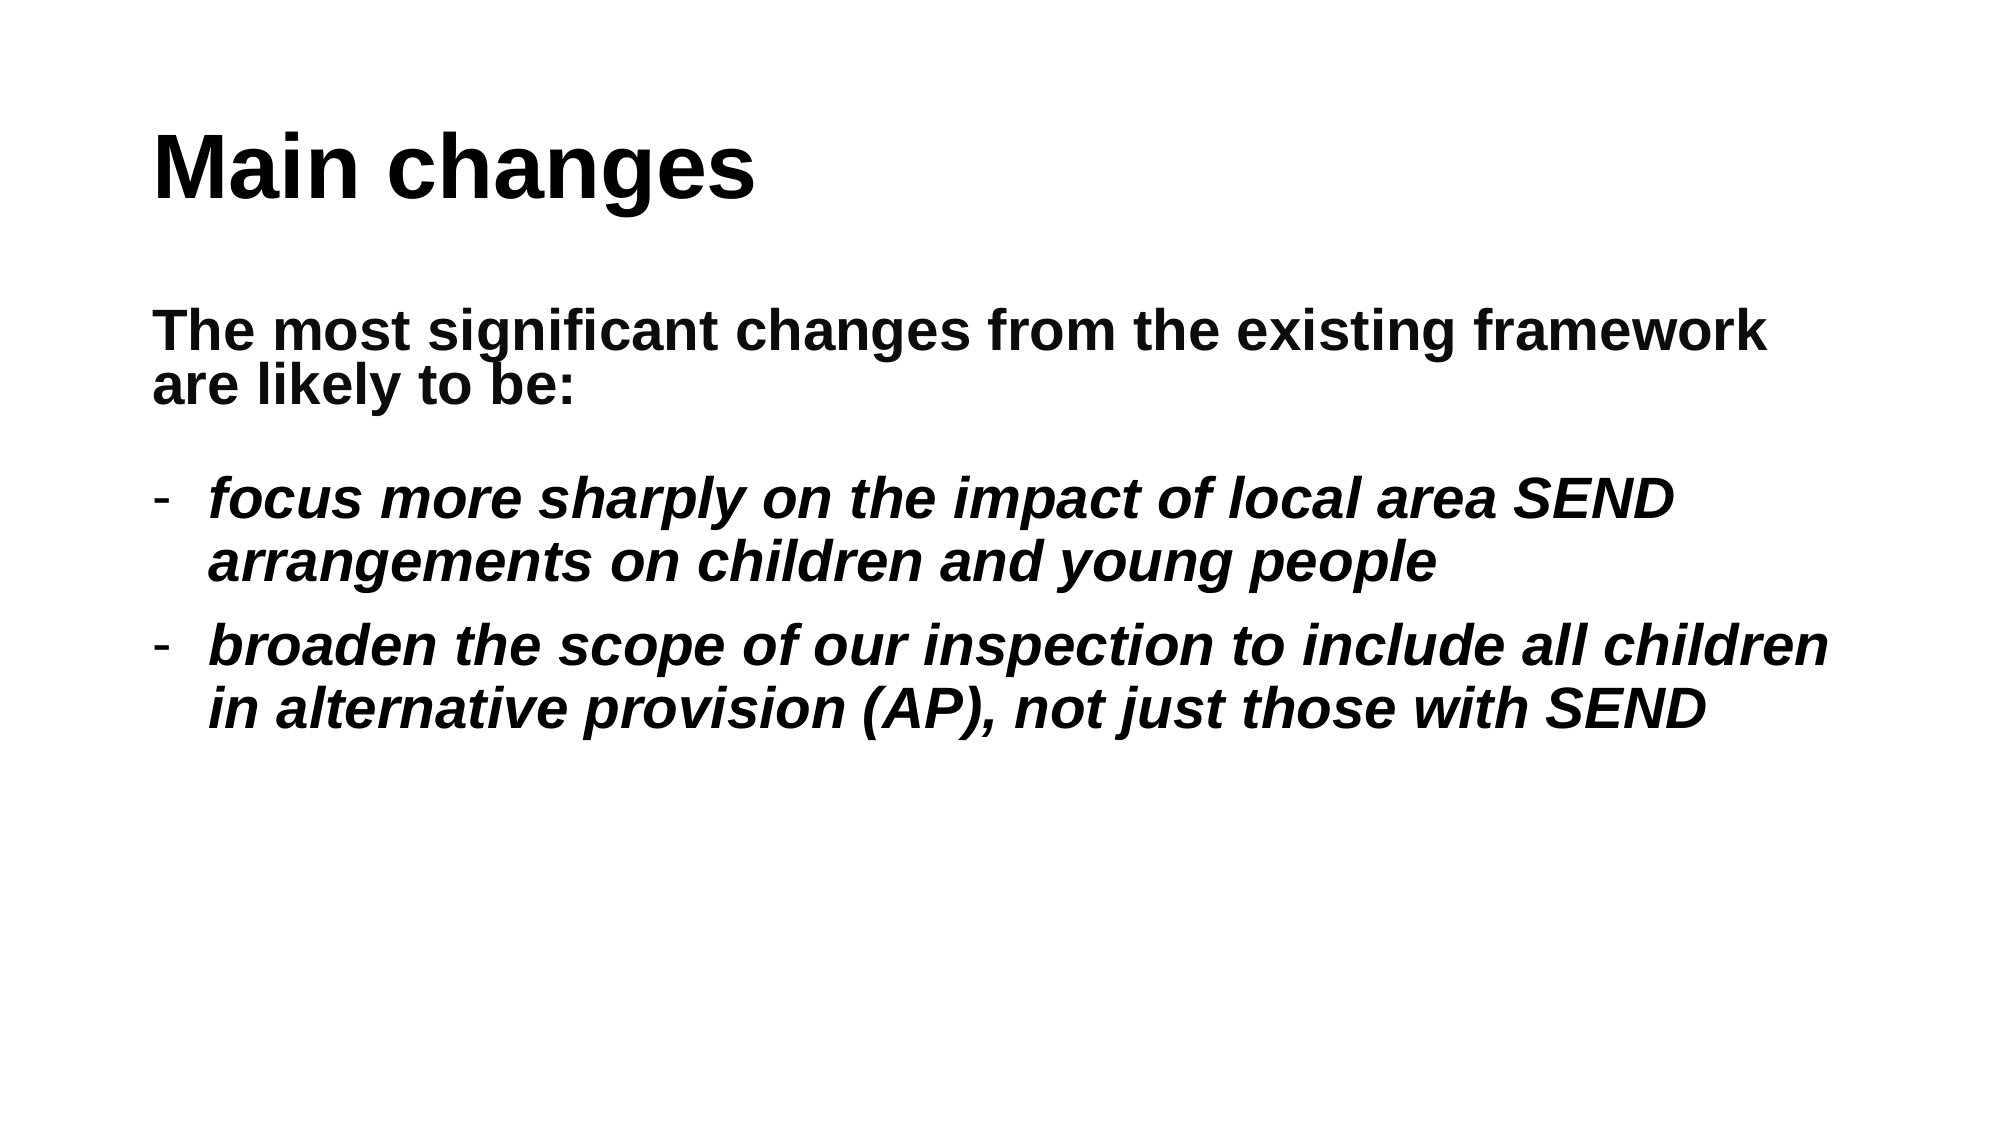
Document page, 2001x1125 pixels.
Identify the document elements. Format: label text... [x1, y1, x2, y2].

list The most significant changes from the existing framework are likely to be: focus more sharply on the impact of local area SEND arrangements on children and young people broaden the scope of our inspection to include all children in alternative provision (AP), not just those with SEND [137, 299, 1863, 1014]
title Main changes [137, 59, 1863, 278]
